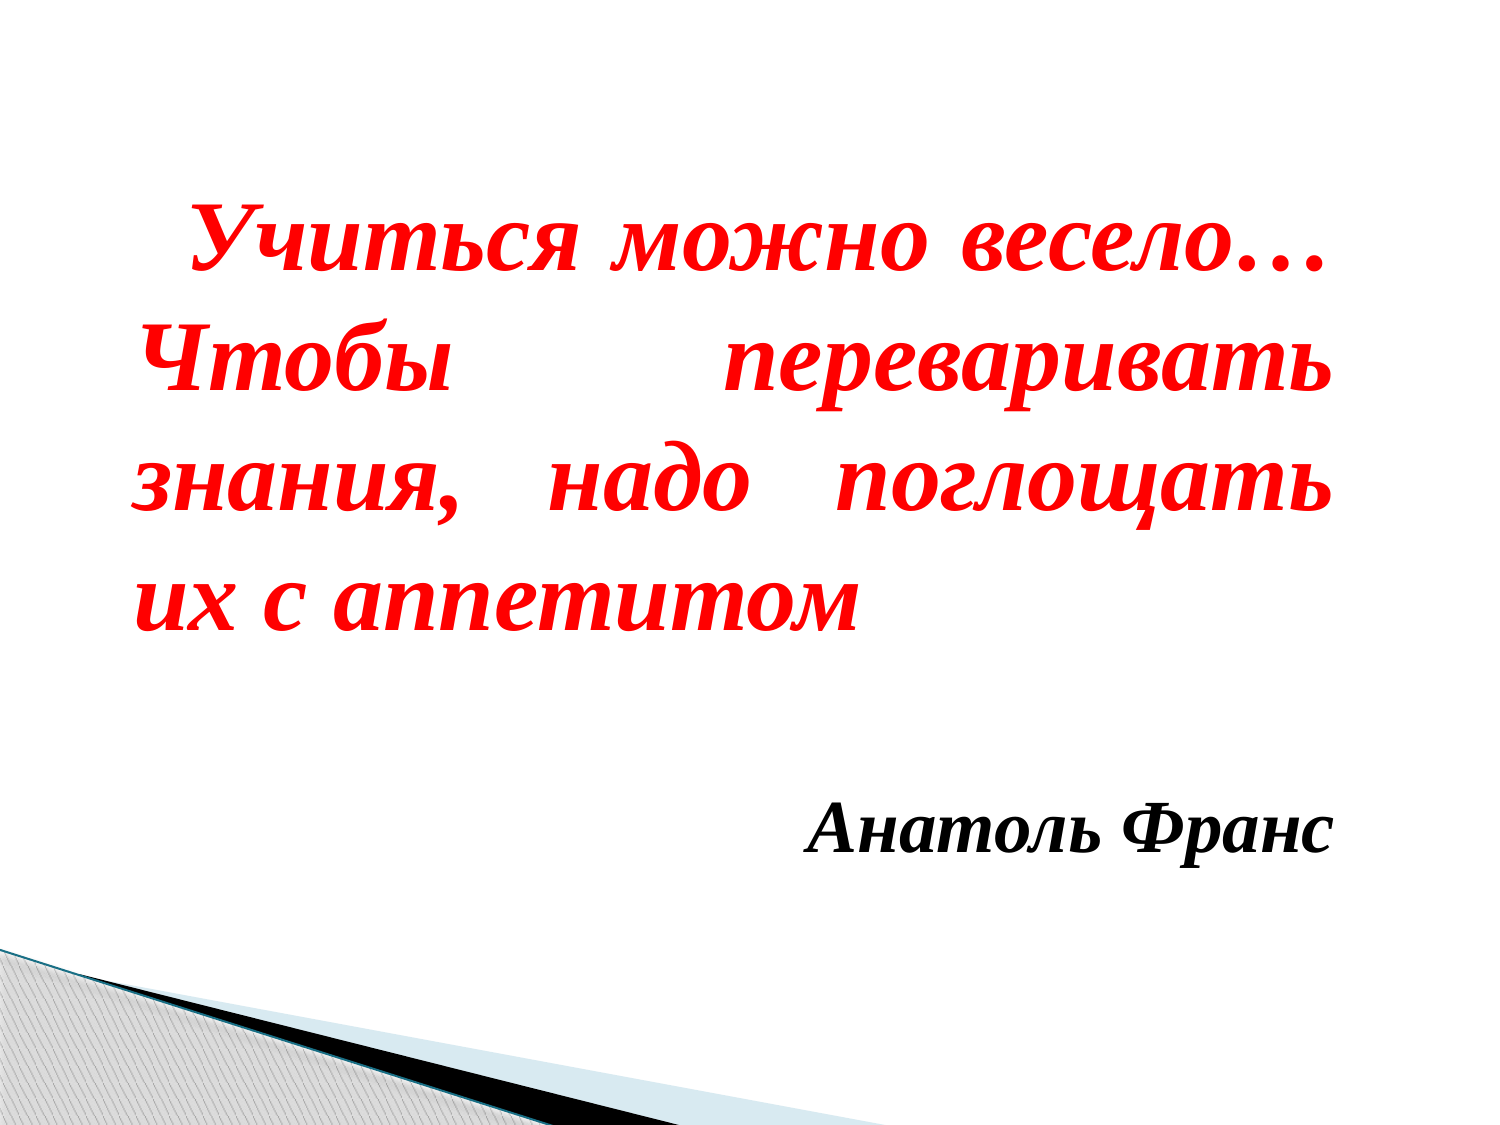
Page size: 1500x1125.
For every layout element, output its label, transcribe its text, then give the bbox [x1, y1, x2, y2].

list Учиться можно весело… Чтобы переваривать знания, надо поглощать их с аппетитом Анатоль Франс [58, 35, 1350, 986]
